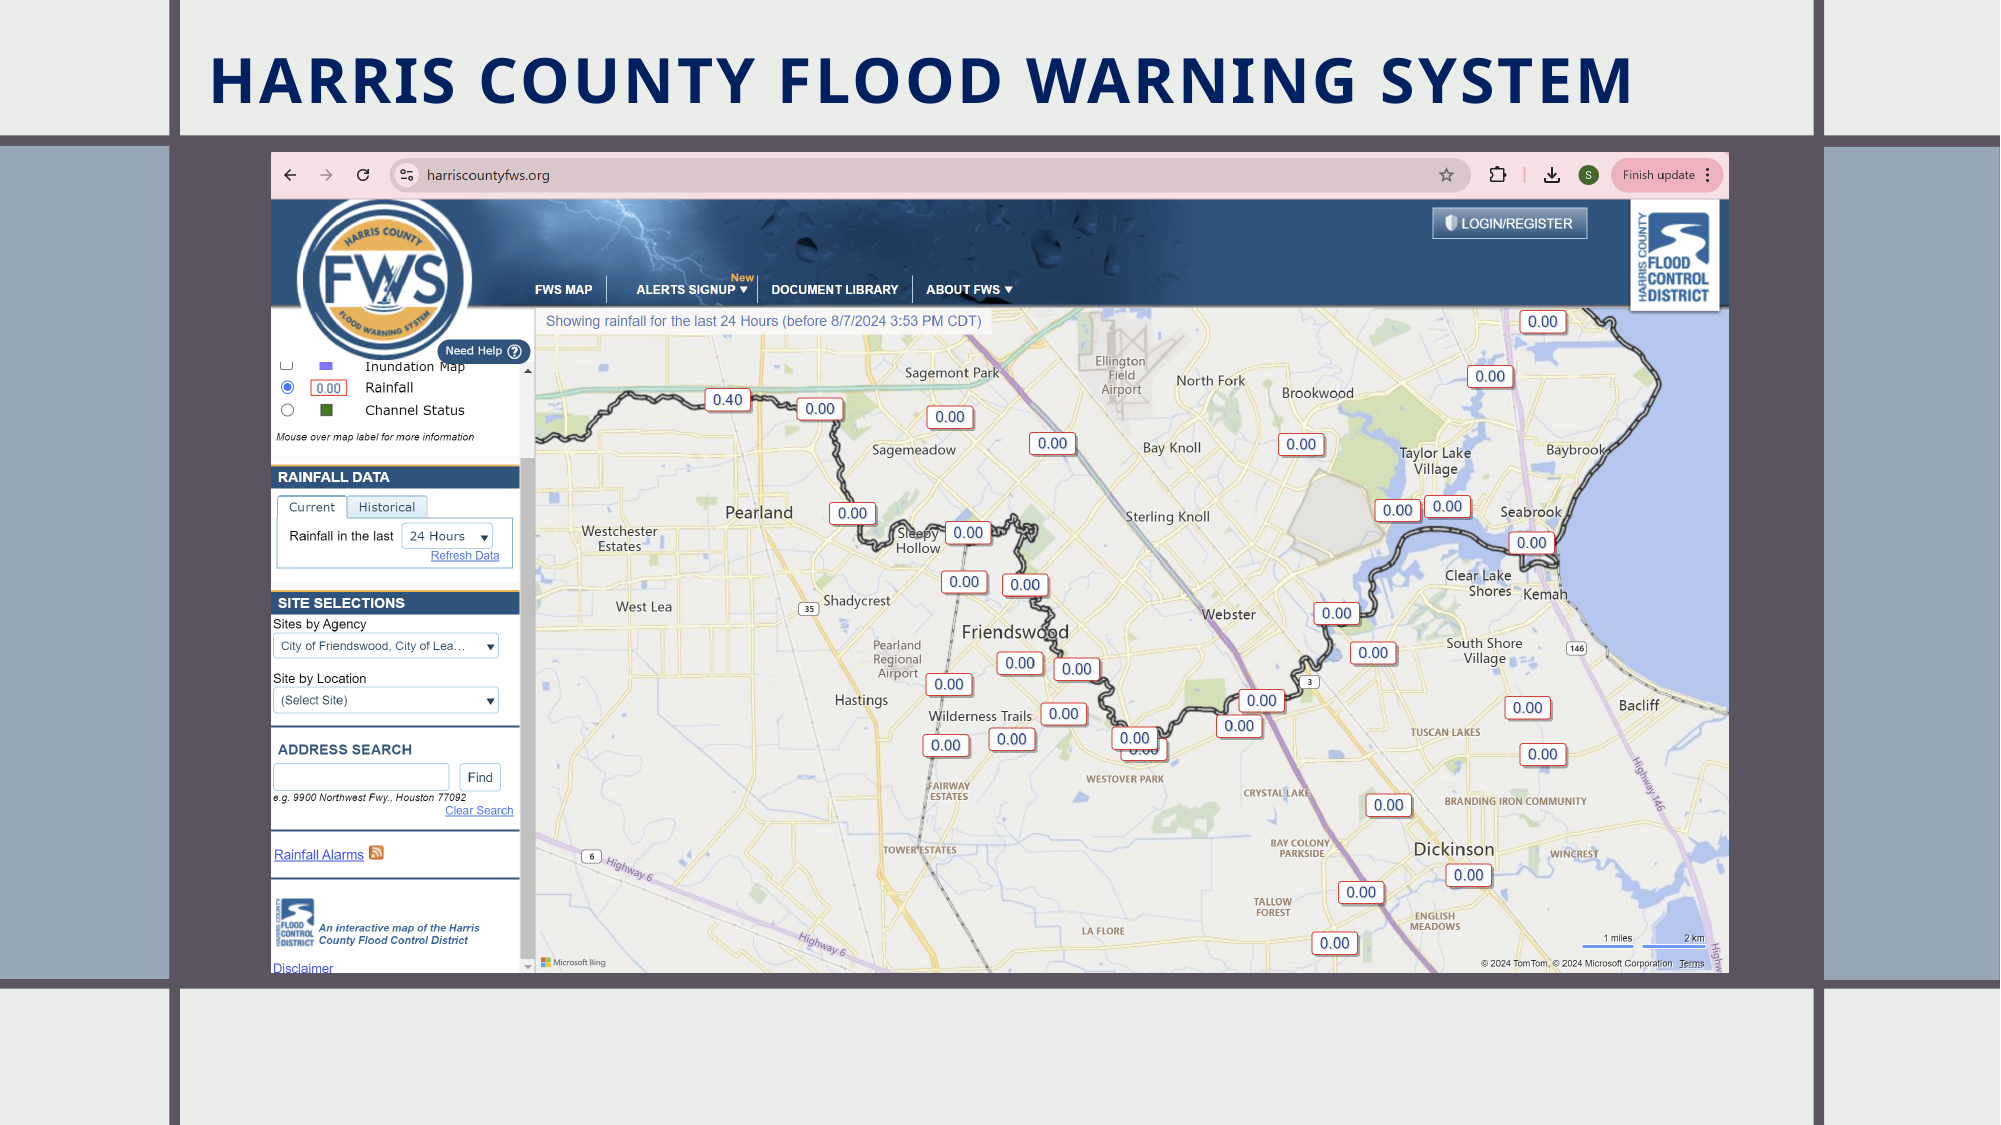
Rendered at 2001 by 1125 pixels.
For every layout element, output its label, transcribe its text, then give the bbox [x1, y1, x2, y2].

title Harris county flood warning system [190, 0, 1922, 132]
picture [271, 151, 1729, 973]
